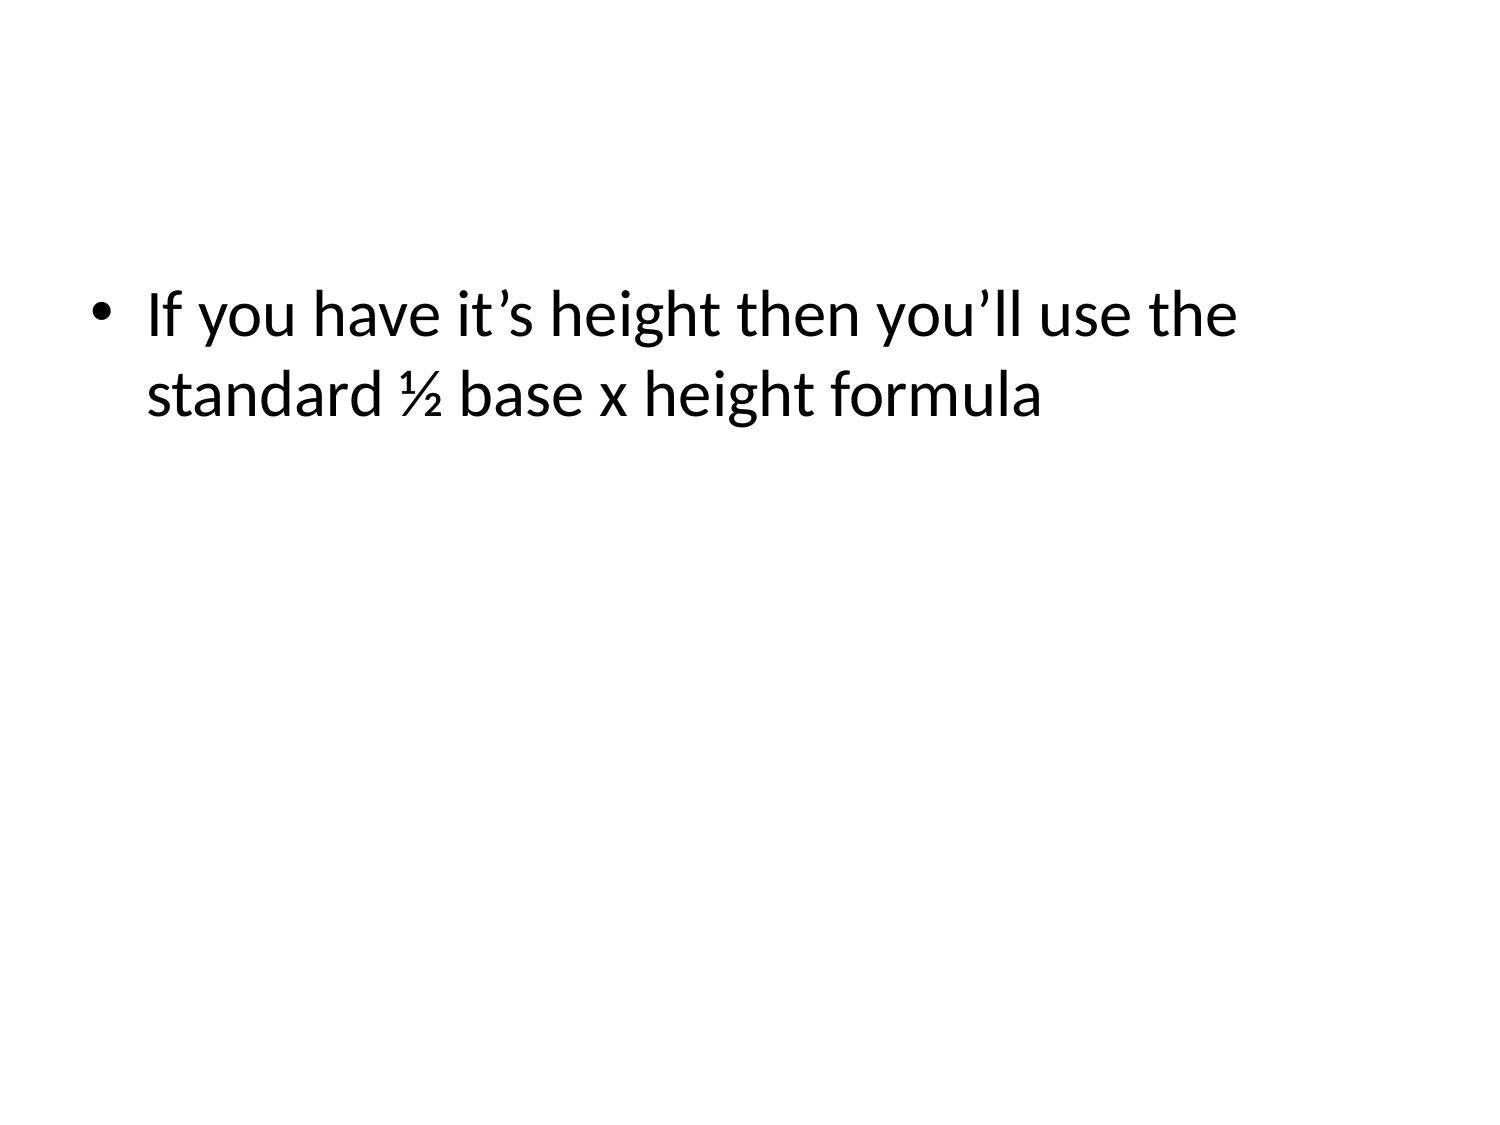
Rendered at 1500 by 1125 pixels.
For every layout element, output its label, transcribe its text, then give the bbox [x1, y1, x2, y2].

list If you have it’s height then you’ll use the standard ½ base x height formula [75, 262, 1425, 1005]
